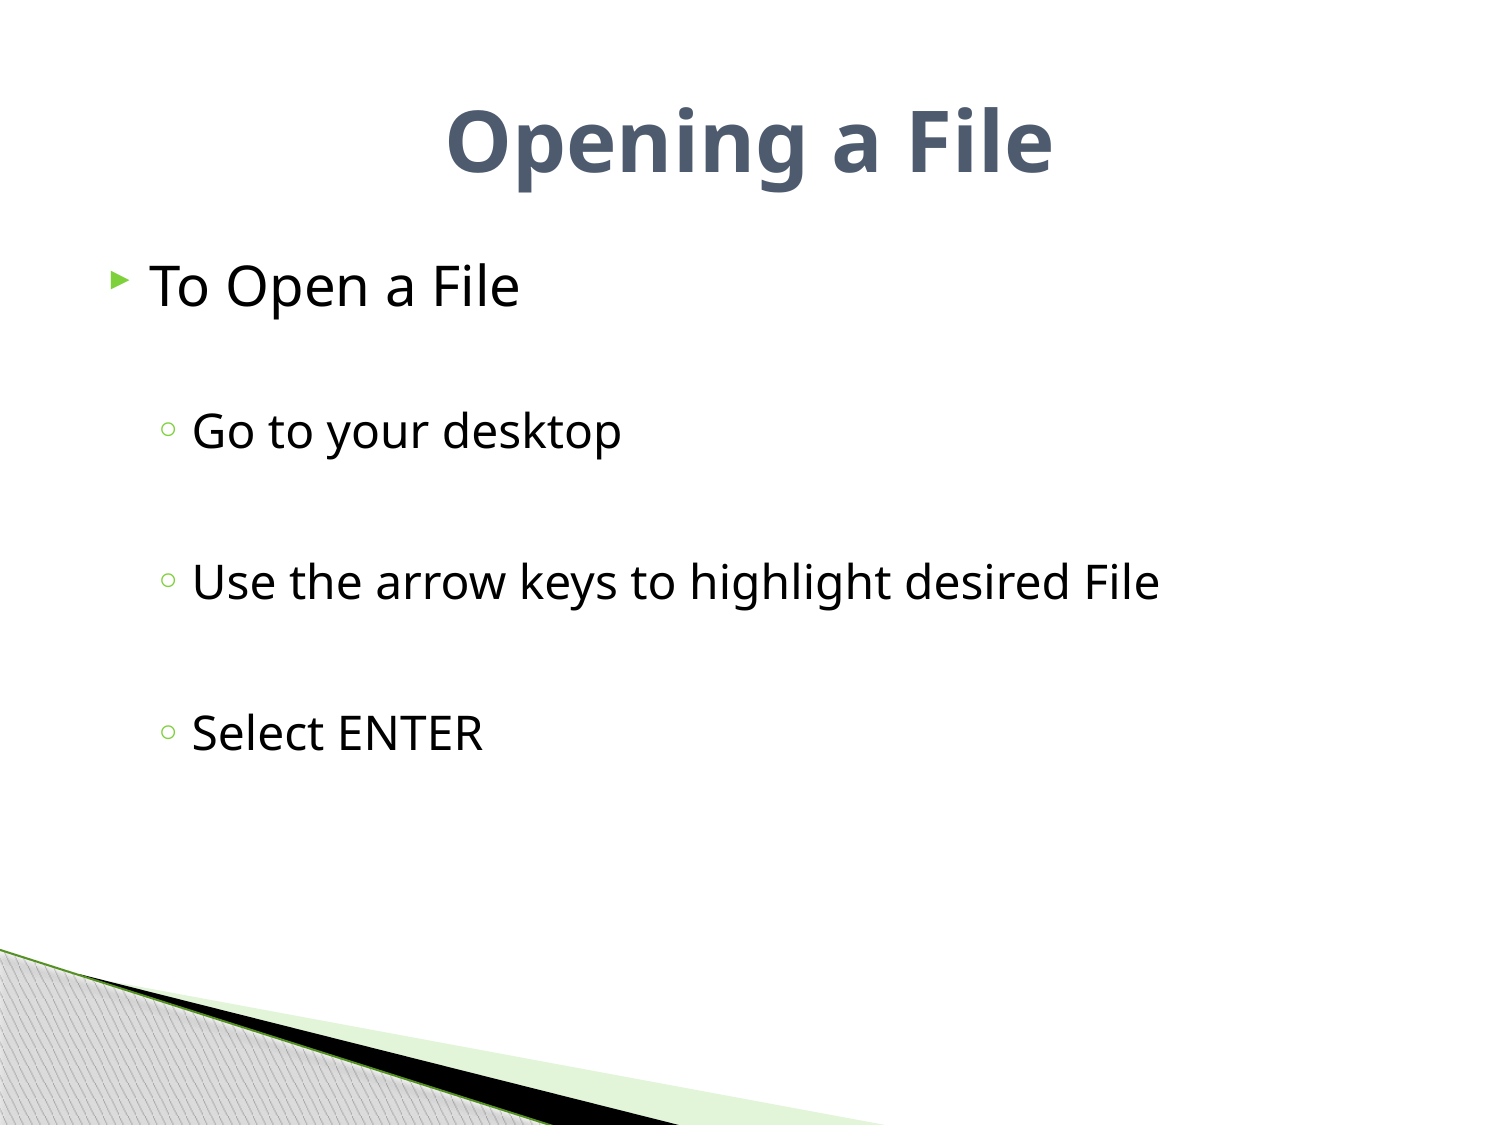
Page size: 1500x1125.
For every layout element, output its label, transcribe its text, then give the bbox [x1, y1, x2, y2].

list To Open a File Go to your desktop Use the arrow keys to highlight desired File Select ENTER [75, 243, 1425, 986]
title Opening a File [75, 45, 1425, 233]
